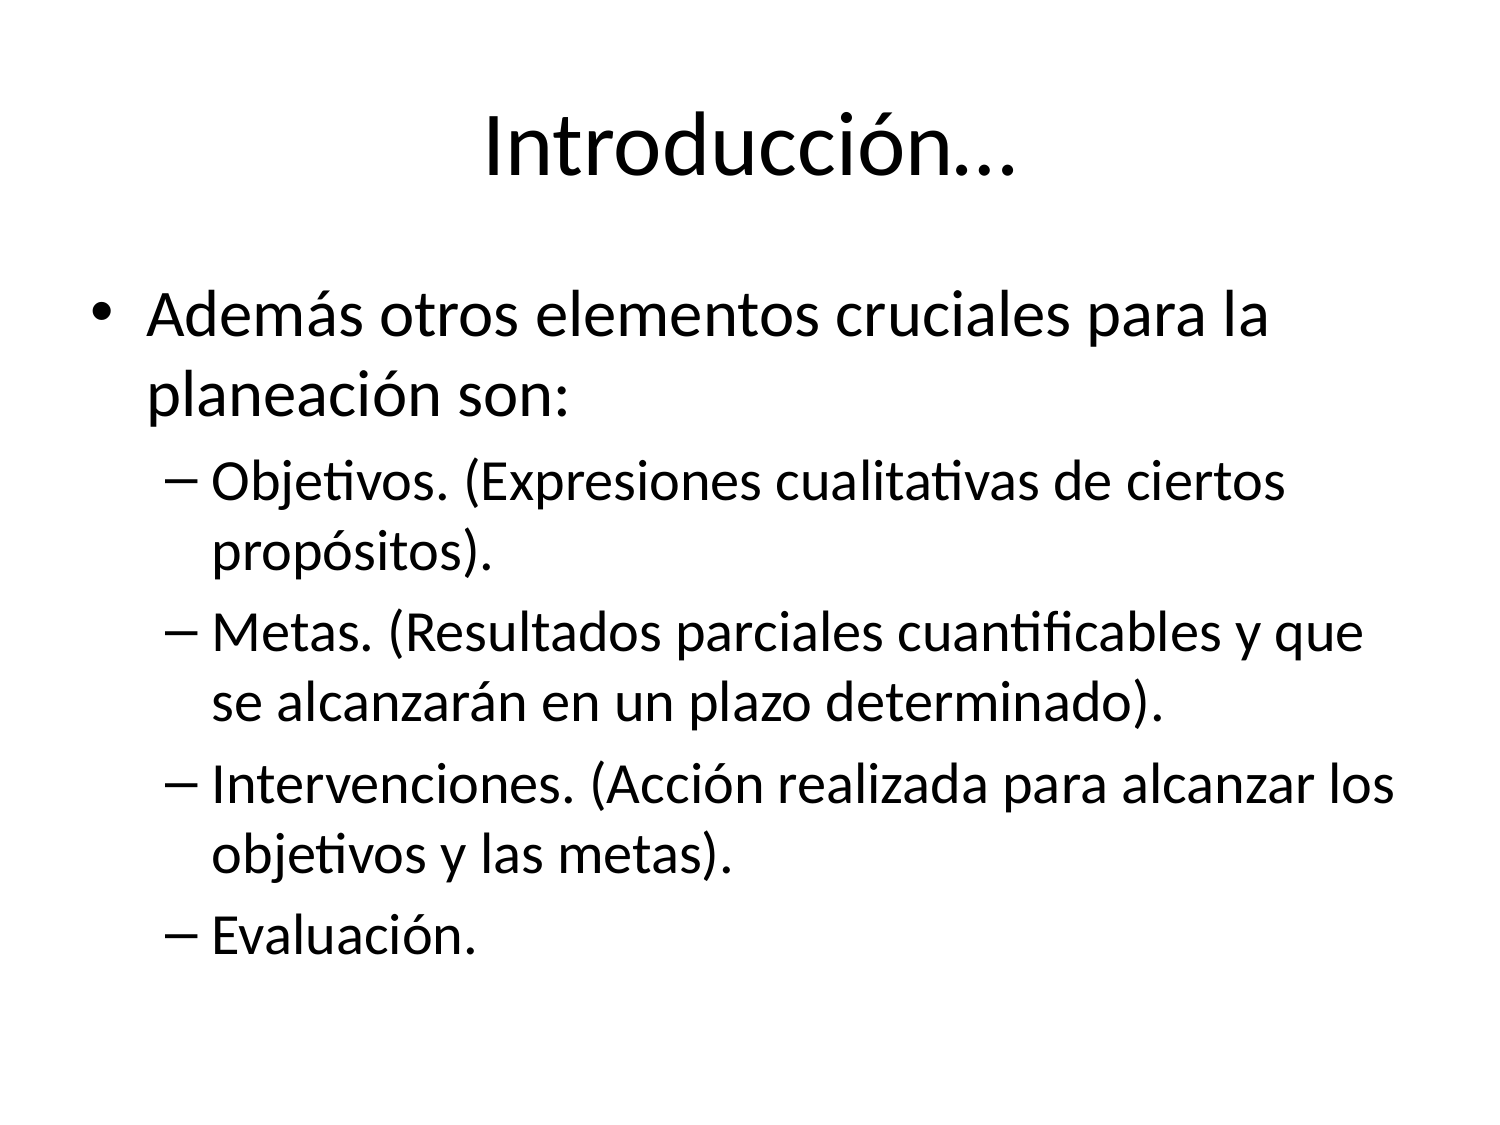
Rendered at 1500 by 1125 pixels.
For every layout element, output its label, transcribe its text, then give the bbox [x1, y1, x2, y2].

list Además otros elementos cruciales para la planeación son: Objetivos. (Expresiones cualitativas de ciertos propósitos). Metas. (Resultados parciales cuantificables y que se alcanzarán en un plazo determinado). Intervenciones. (Acción realizada para alcanzar los objetivos y las metas). Evaluación. [75, 262, 1425, 1005]
title Introducción… [75, 45, 1425, 233]
